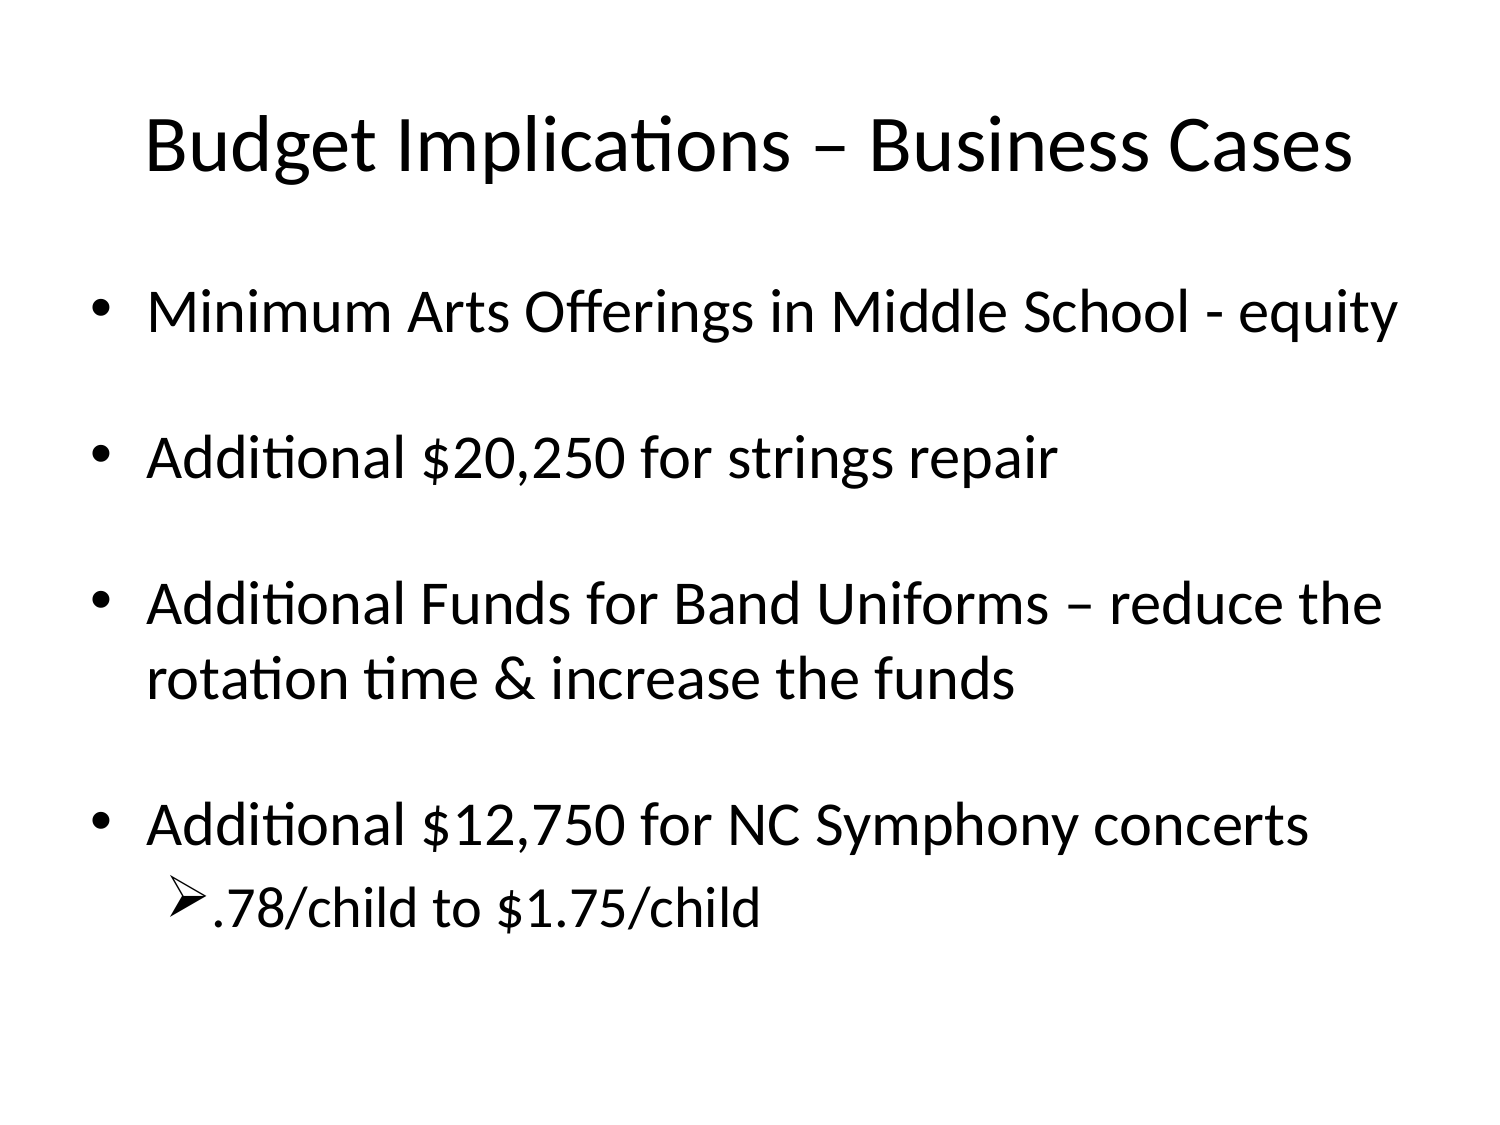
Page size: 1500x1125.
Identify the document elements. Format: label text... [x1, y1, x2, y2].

list Minimum Arts Offerings in Middle School - equity Additional $20,250 for strings repair Additional Funds for Band Uniforms – reduce the rotation time & increase the funds Additional $12,750 for NC Symphony concerts .78/child to $1.75/child [75, 262, 1425, 1005]
title Budget Implications – Business Cases [75, 45, 1425, 233]
